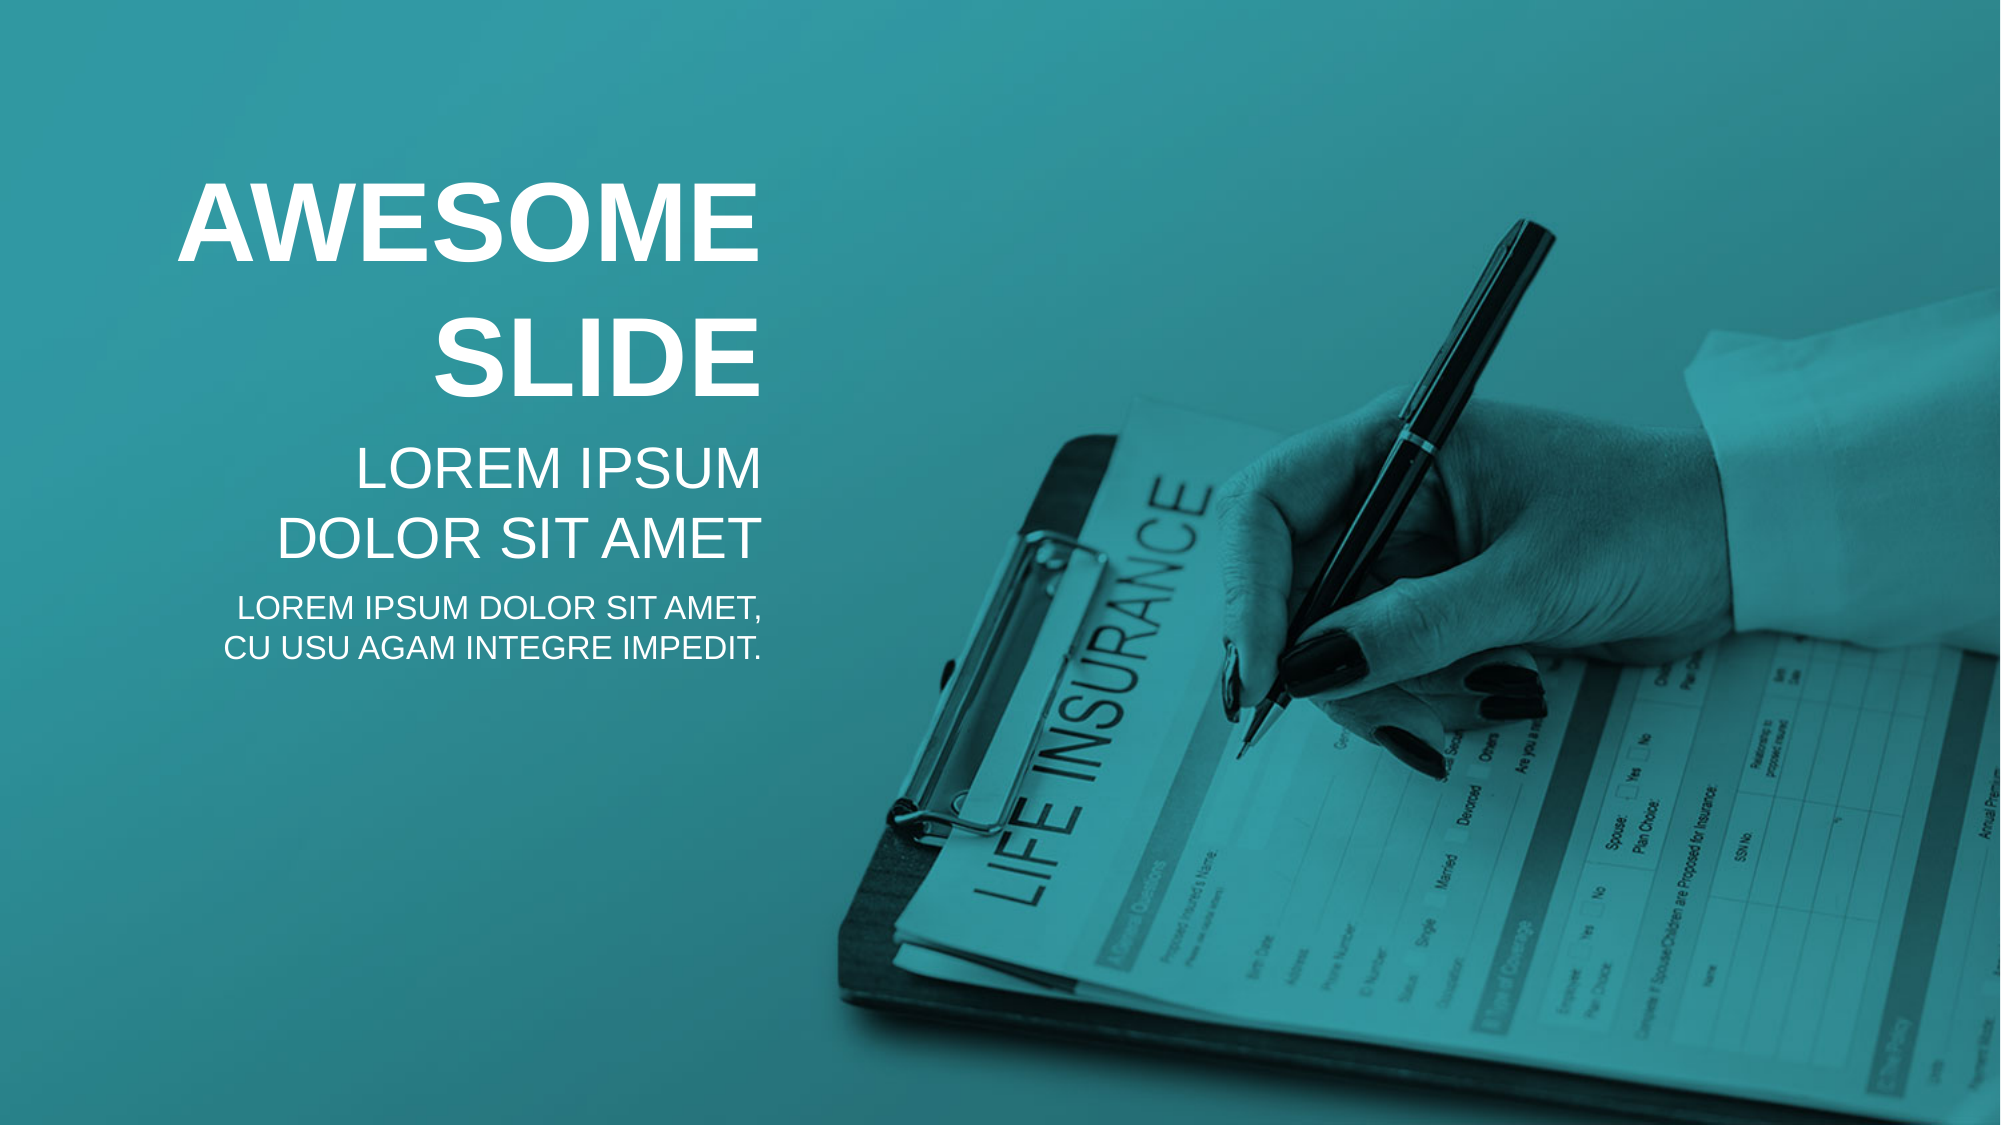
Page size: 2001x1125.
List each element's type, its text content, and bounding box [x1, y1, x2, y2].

text_box AWESOME SLIDE [26, 141, 778, 422]
text_box LOREM IPSUM DOLOR SIT AMET [26, 422, 778, 578]
picture [0, 0, 2001, 1125]
text_box LOREM IPSUM DOLOR SIT AMET, CU USU AGAM INTEGRE IMPEDIT. [26, 578, 778, 674]
